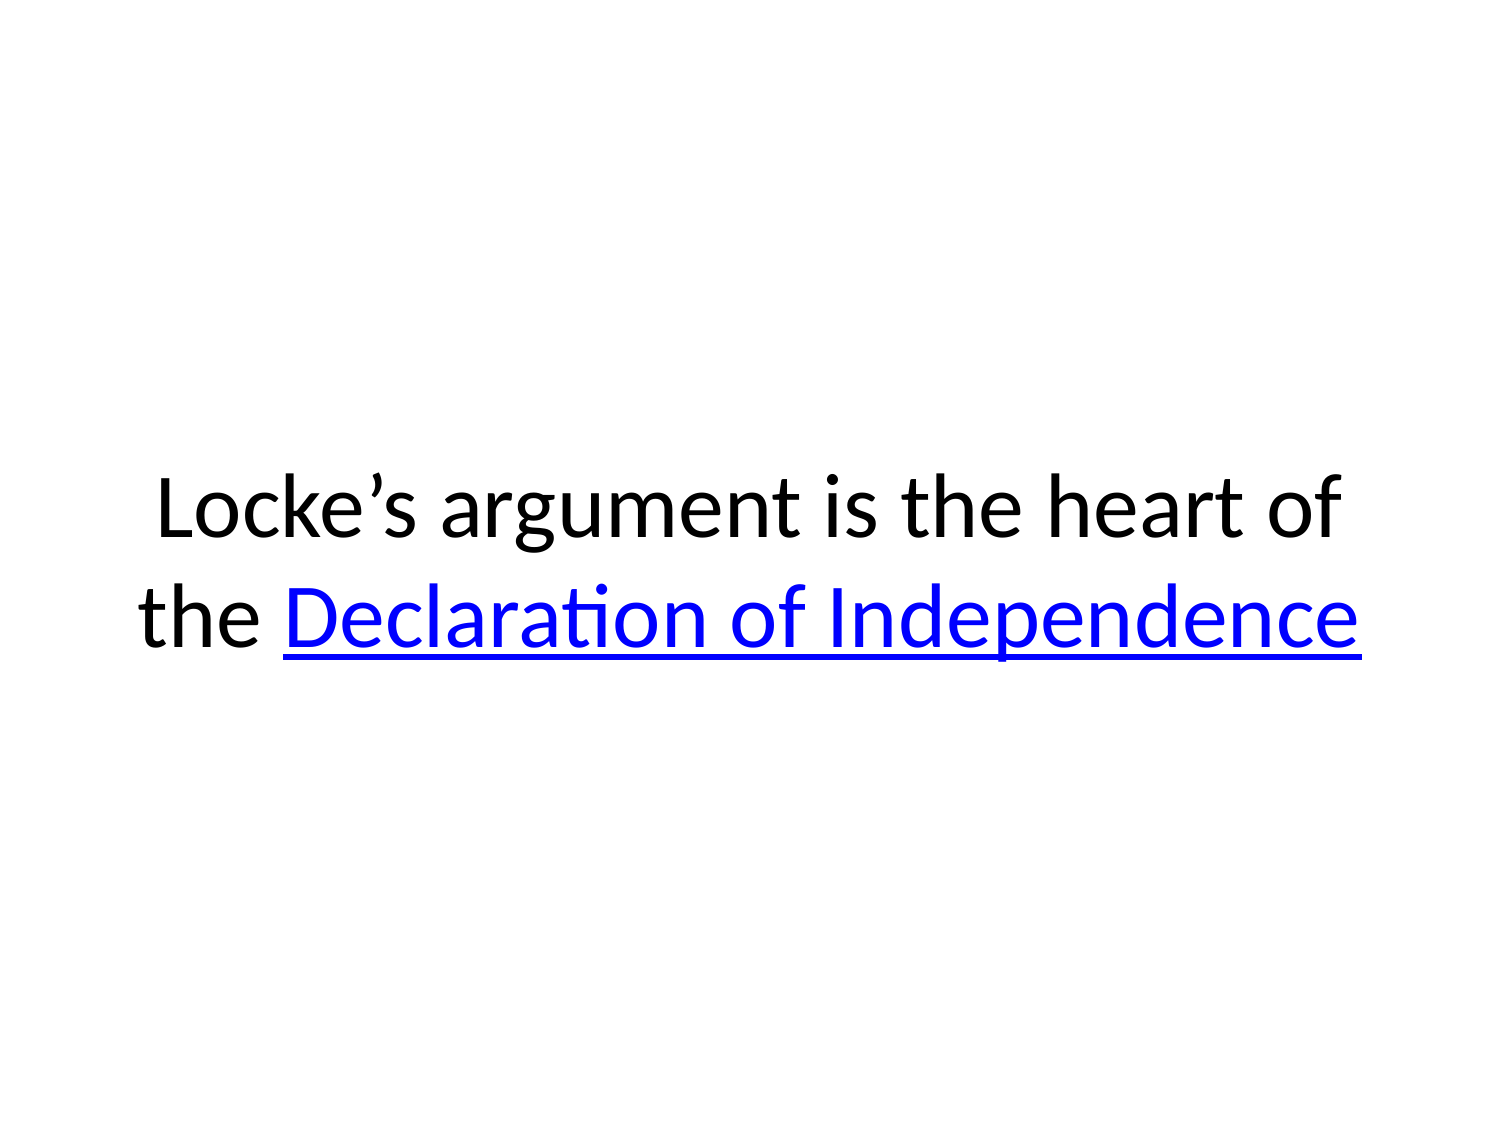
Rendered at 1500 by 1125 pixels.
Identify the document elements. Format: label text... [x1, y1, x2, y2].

title Locke’s argument is the heart of the Declaration of Independence [74, 74, 1426, 1038]
